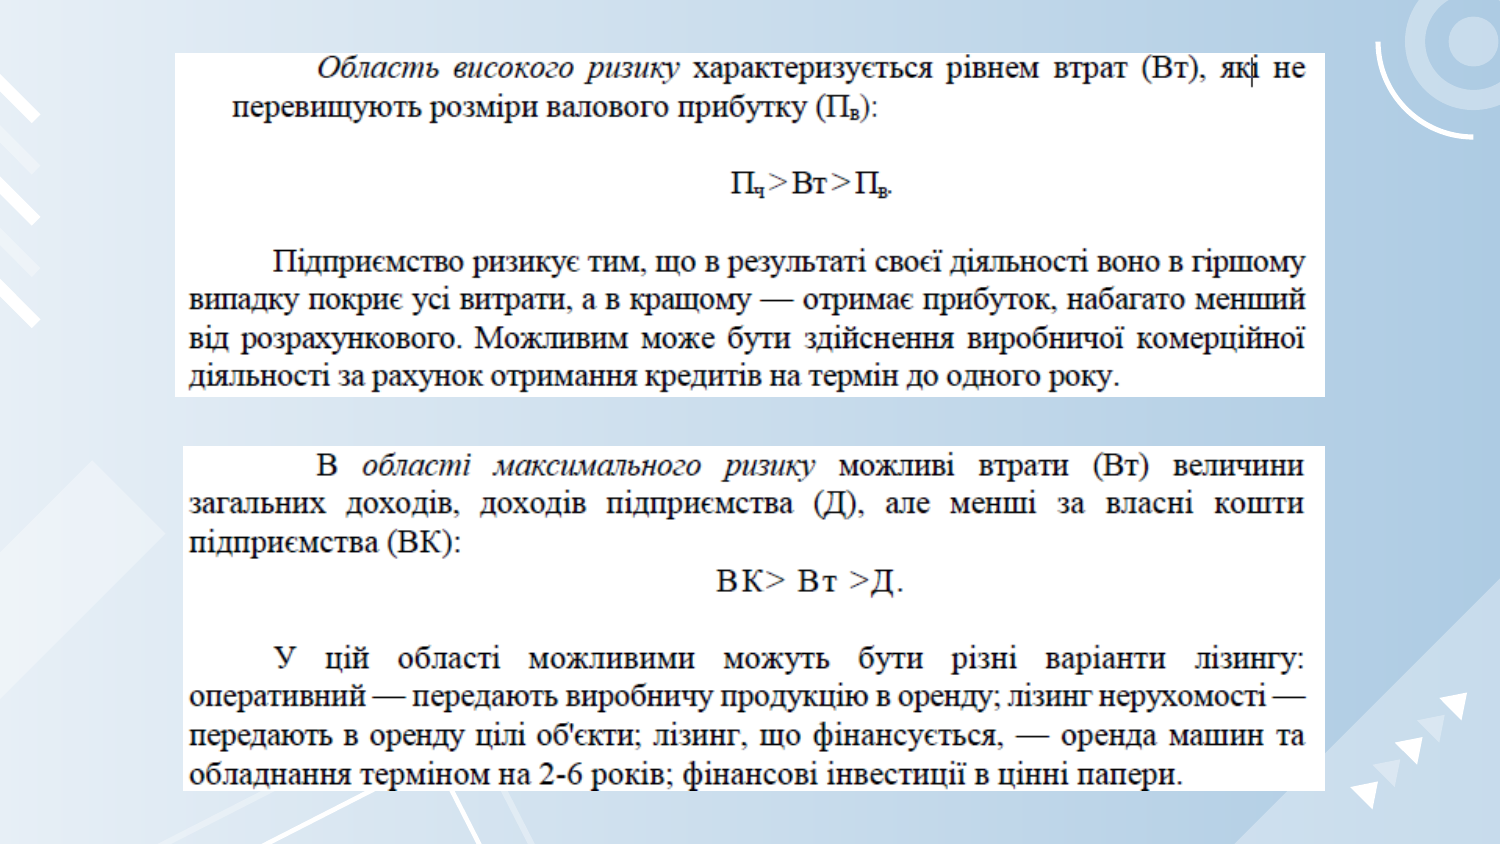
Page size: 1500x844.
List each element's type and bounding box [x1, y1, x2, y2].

picture [175, 52, 1325, 398]
picture [183, 446, 1325, 791]
